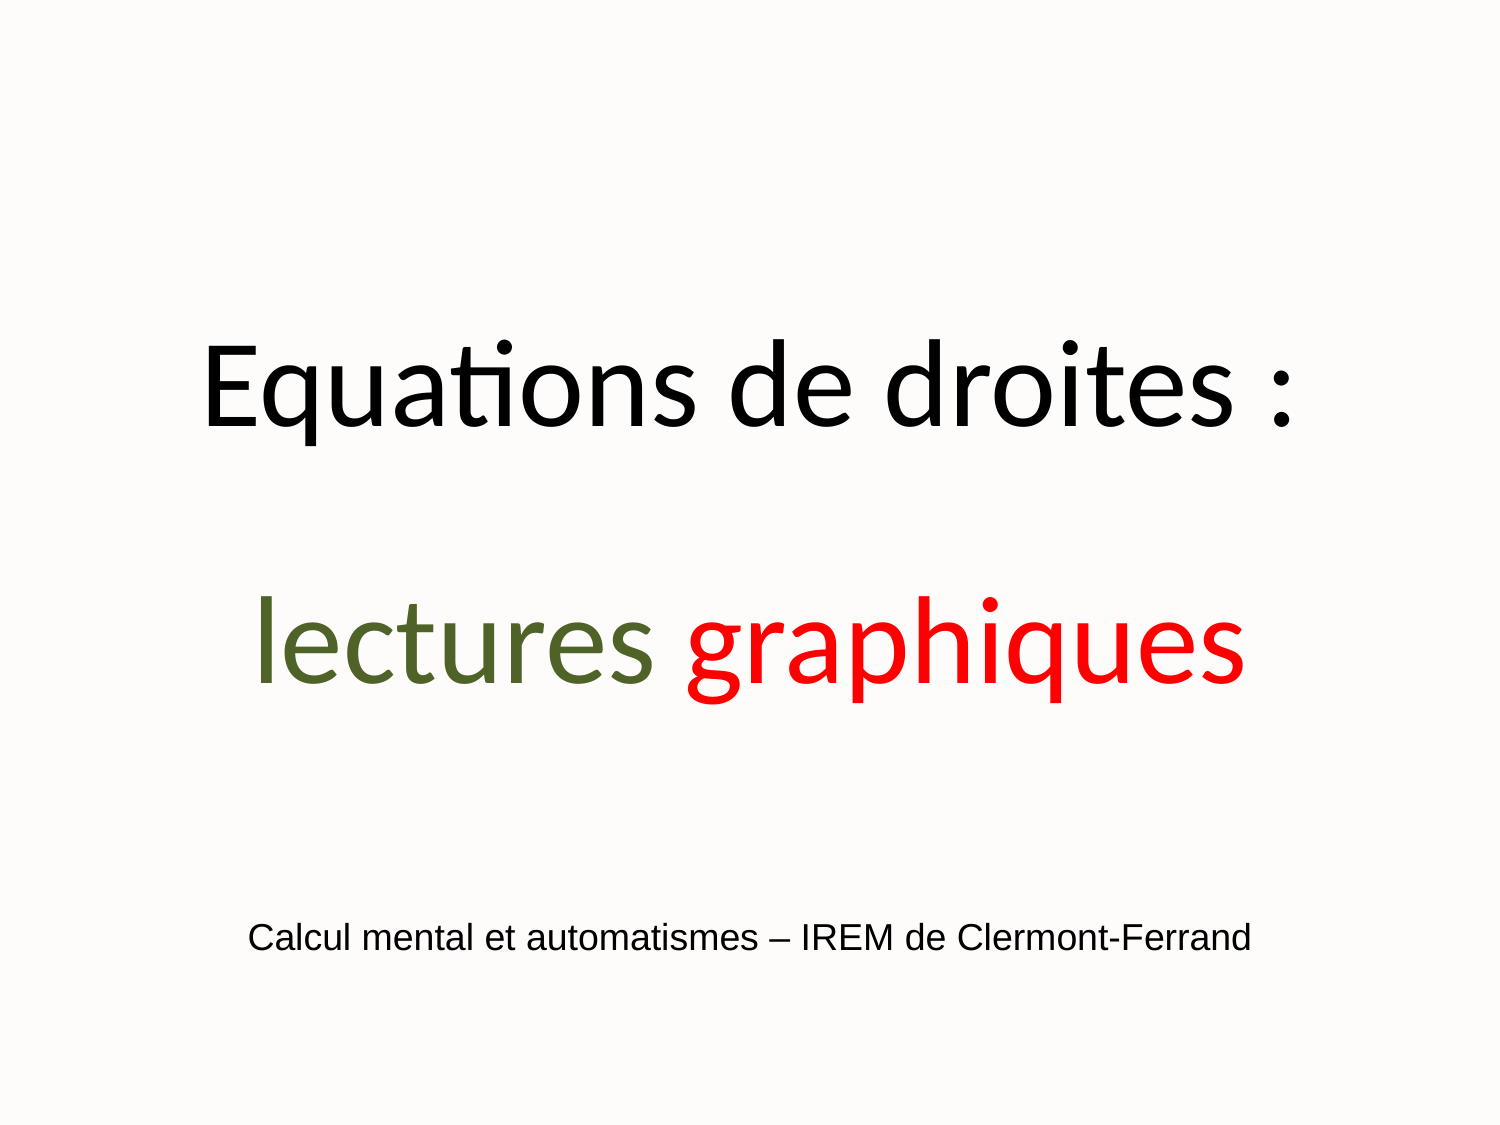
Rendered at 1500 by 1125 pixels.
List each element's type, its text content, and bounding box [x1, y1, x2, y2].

title Equations de droites : [0, 255, 1500, 497]
subtitle lectures graphiques [0, 550, 1500, 752]
text_box Calcul mental et automatismes – IREM de Clermont-Ferrand [0, 905, 1500, 965]
